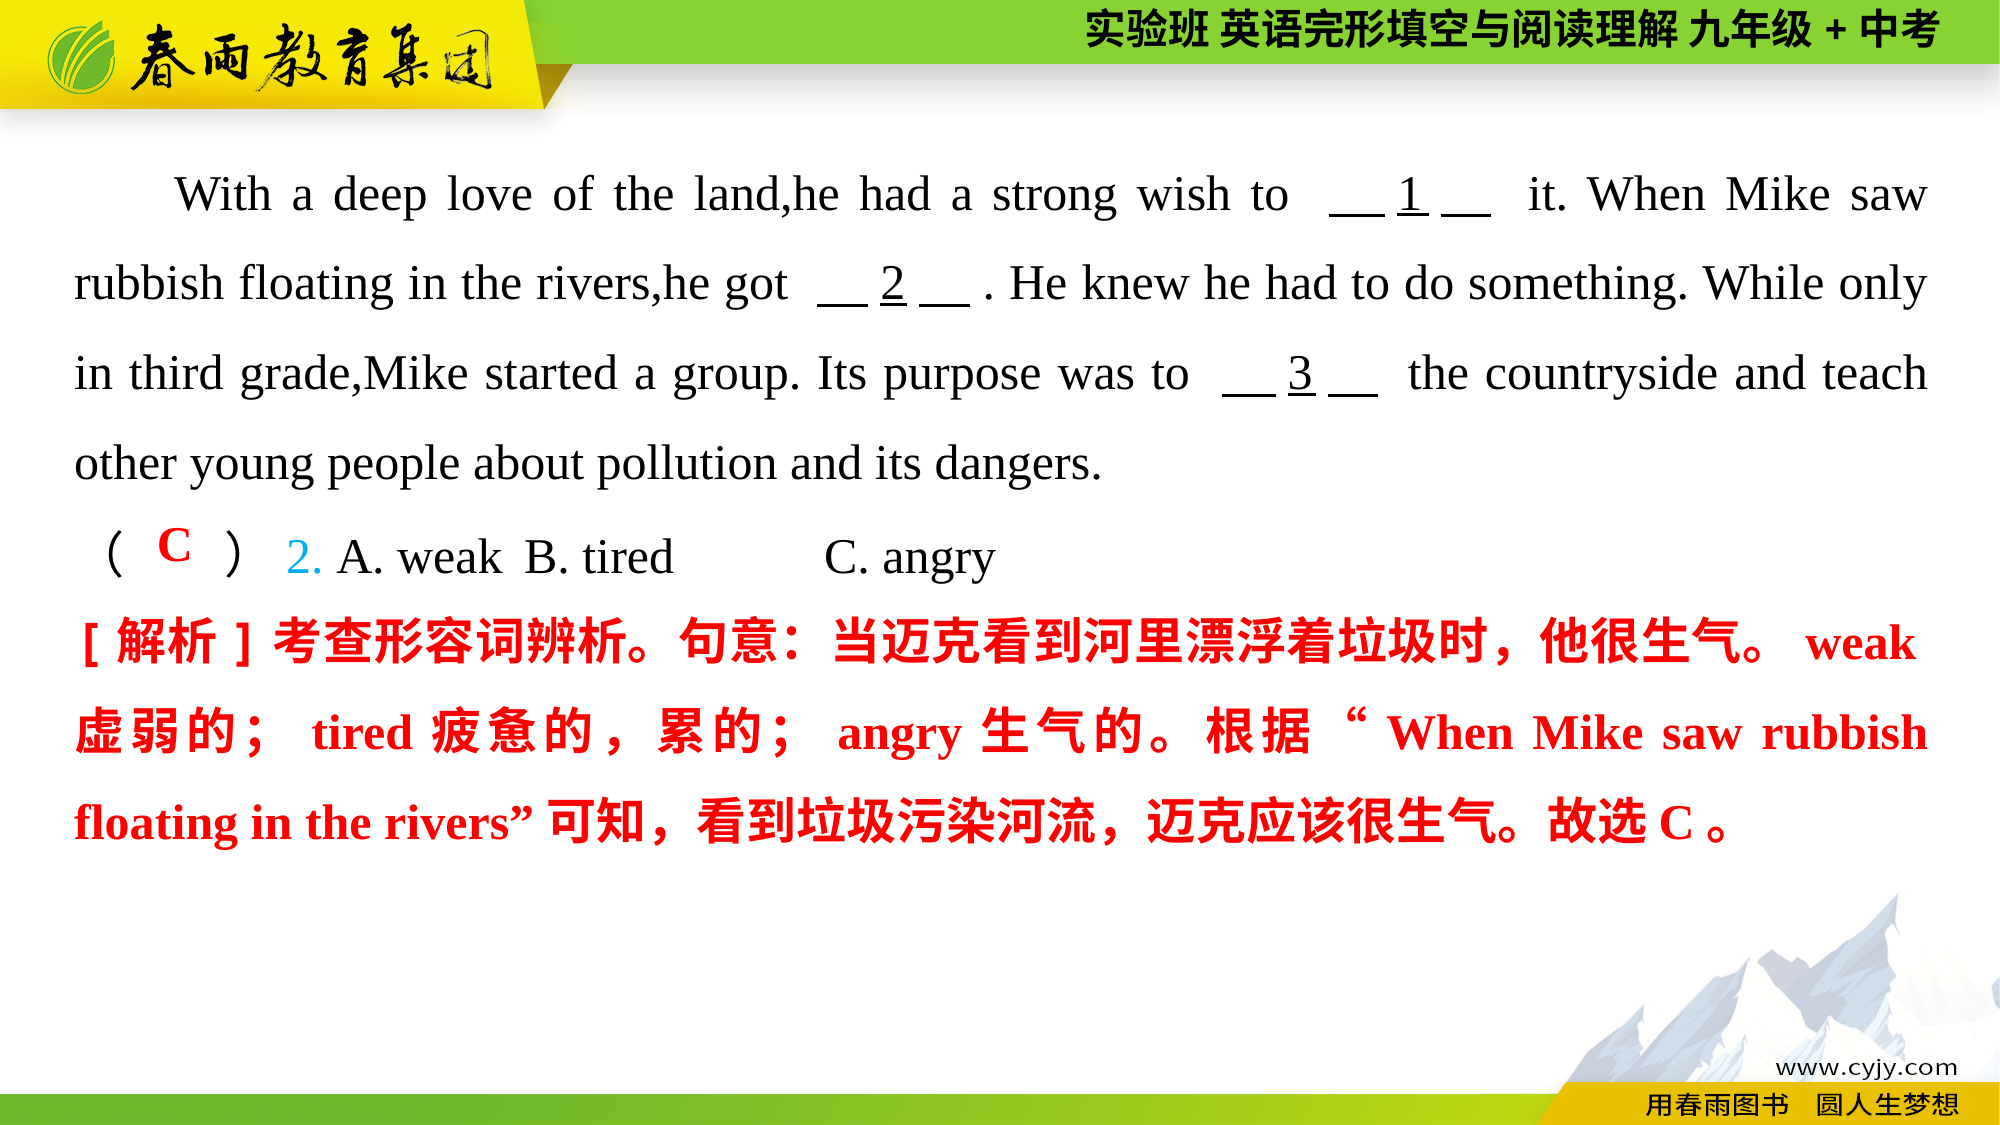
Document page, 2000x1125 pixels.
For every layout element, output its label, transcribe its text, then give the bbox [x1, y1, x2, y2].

text_box （ ）2. A. weak B. tired C. angry [59, 491, 1944, 571]
text_box [解析]考查形容词辨析。句意：当迈克看到河里漂浮着垃圾时，他很生气。weak虚弱的；tired疲惫的，累的；angry生气的。根据“When Mike saw rubbish floating in the rivers”可知，看到垃圾污染河流，迈克应该很生气。故选C。 [59, 571, 1944, 857]
text_box C [141, 504, 208, 571]
picture [0, 0, 2000, 1125]
list With a deep love of the land,he had a strong wish to 1 it. When Mike saw rubbish floating in the rivers,he got 2 . He knew he had to do something. While only in third grade,Mike started a group. Its purpose was to 3 the countryside and teach other young people about pollution and its dangers. [59, 122, 1944, 491]
